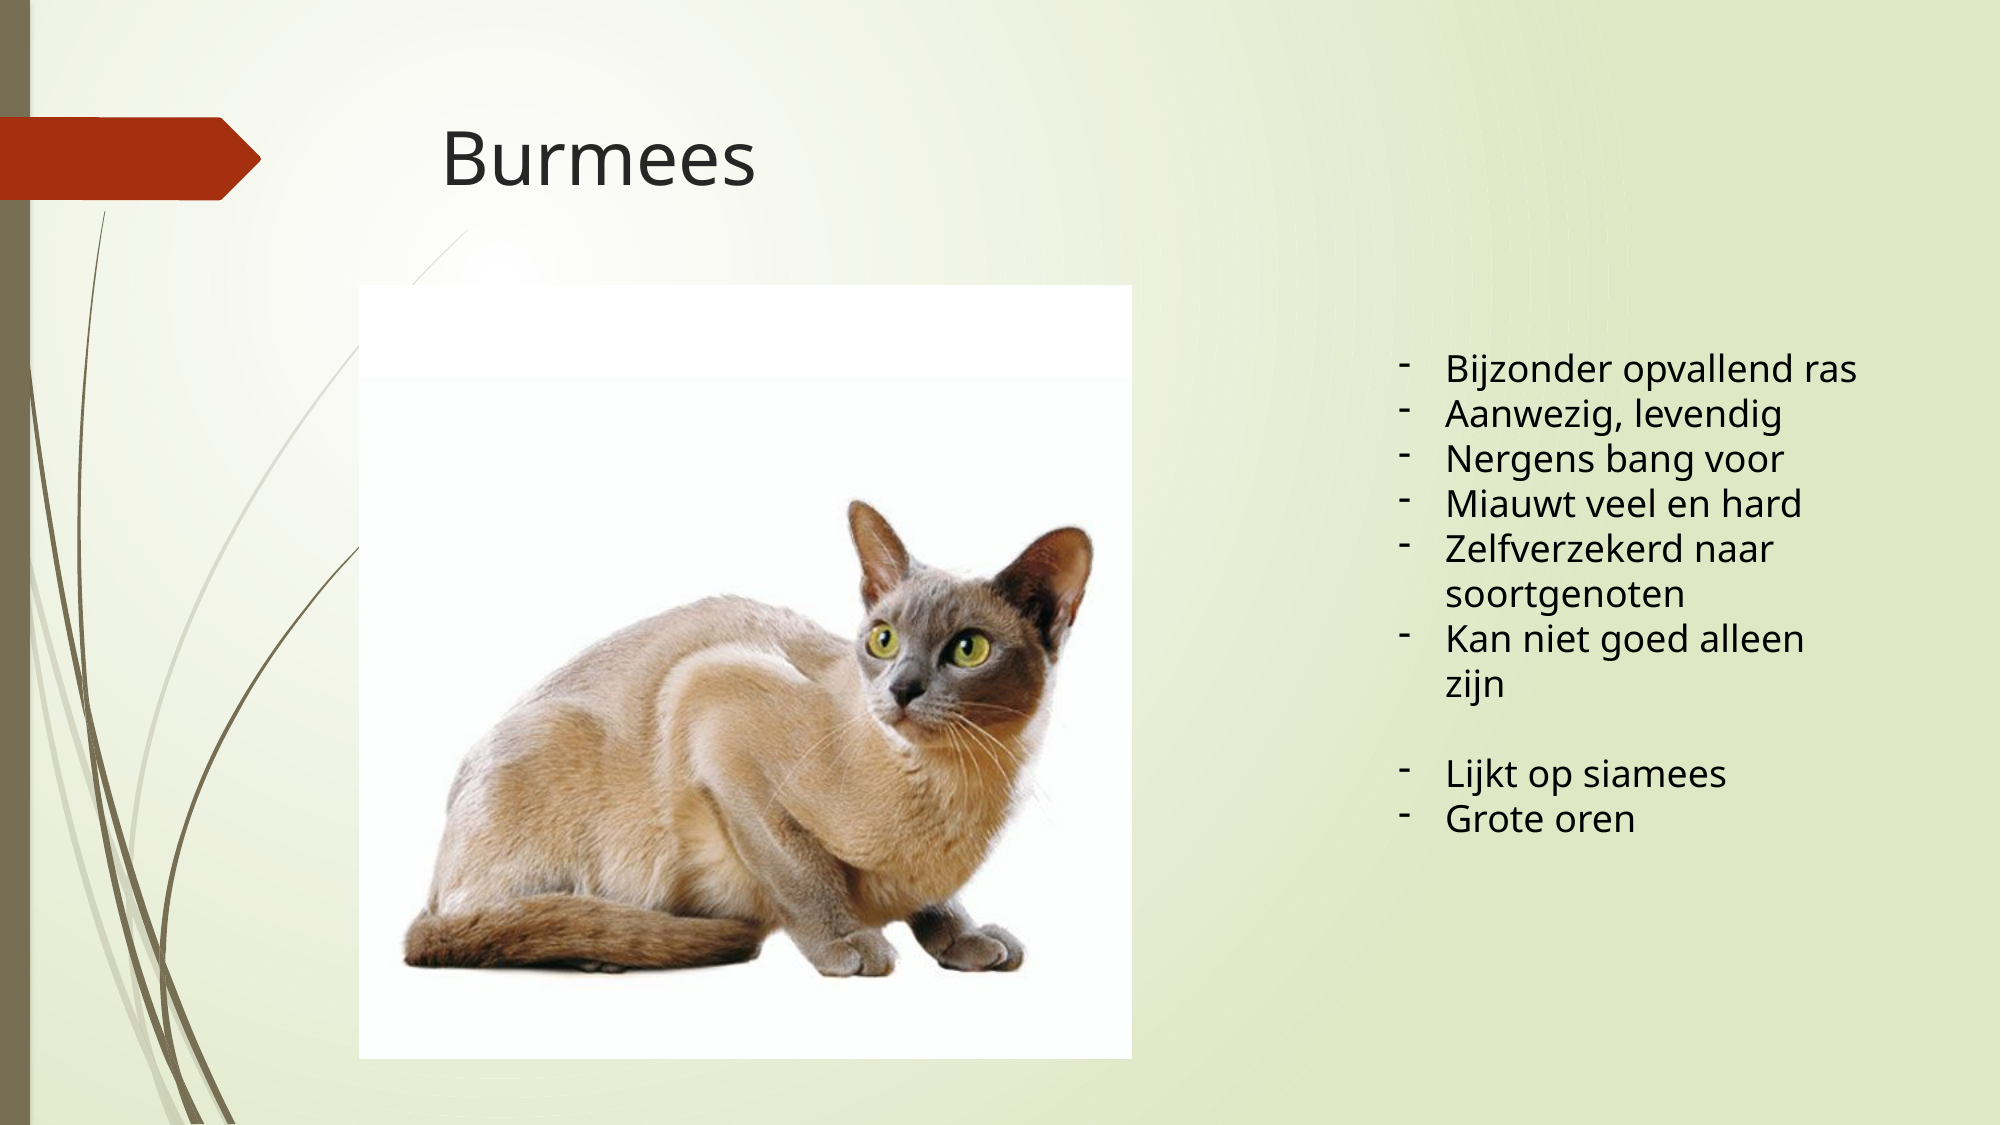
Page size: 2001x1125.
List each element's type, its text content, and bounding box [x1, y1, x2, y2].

picture [358, 285, 1132, 1059]
text_box Bijzonder opvallend ras Aanwezig, levendig Nergens bang voor Miauwt veel en hard Zelfverzekerd naar soortgenoten Kan niet goed alleen zijn Lijkt op siamees Grote oren [1383, 337, 1888, 848]
title Burmees [425, 102, 1888, 313]
